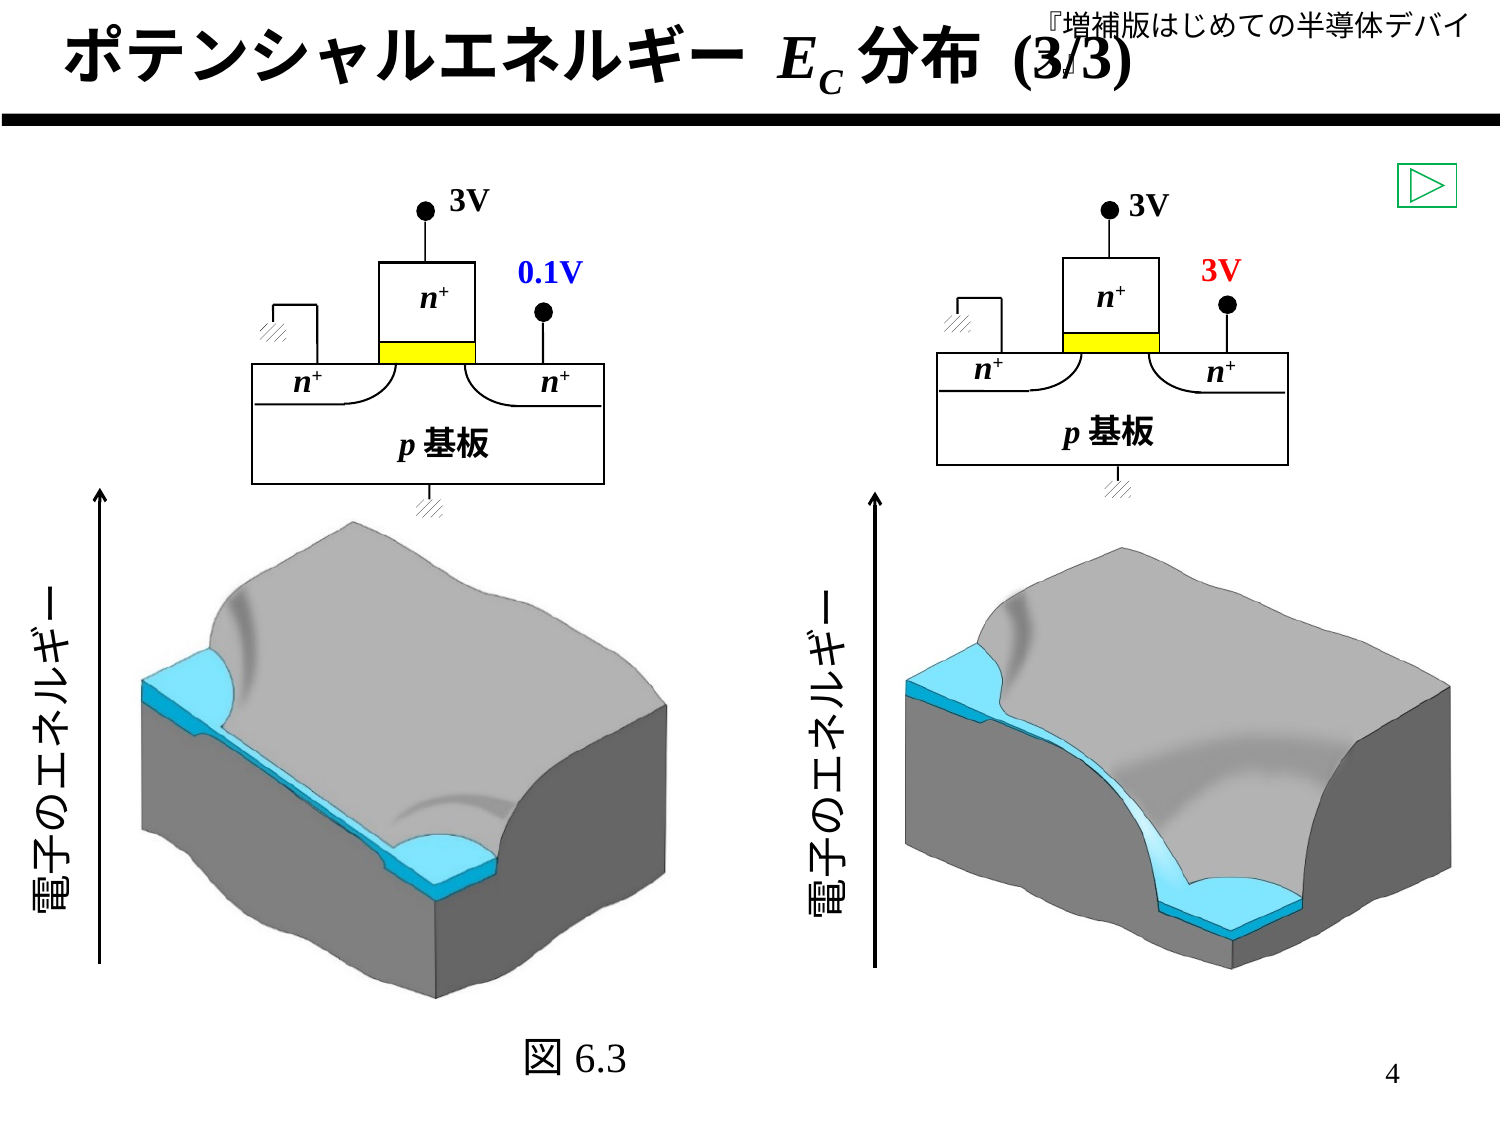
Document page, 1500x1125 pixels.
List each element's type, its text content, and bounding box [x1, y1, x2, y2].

text_box 電子のエネルギー [792, 571, 858, 936]
picture [123, 518, 671, 1000]
text_box 電子のエネルギー [17, 567, 83, 932]
title ポテンシャルエネルギー EC分布 (3/3) [62, 19, 1438, 102]
text_box 図6.3 [507, 1023, 642, 1088]
text_box [1397, 163, 1457, 208]
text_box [251, 170, 619, 517]
picture [887, 542, 1459, 977]
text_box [936, 175, 1315, 499]
